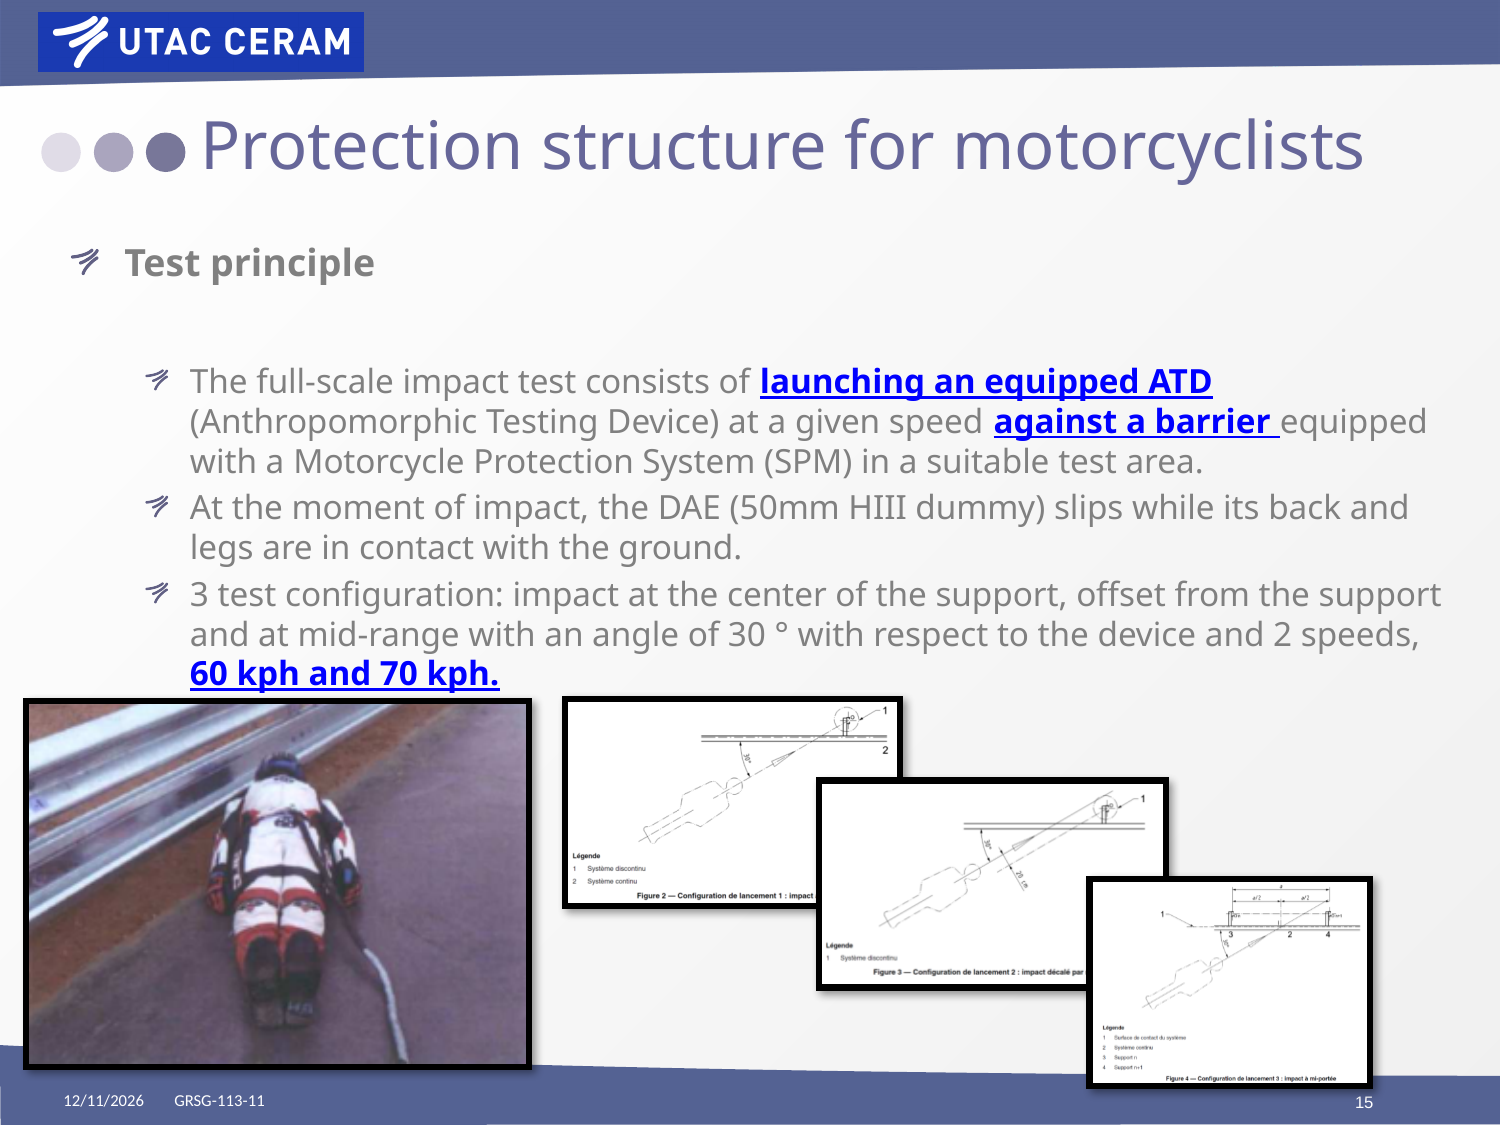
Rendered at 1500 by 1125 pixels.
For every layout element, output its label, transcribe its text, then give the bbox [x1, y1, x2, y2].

picture [143, 494, 170, 519]
picture [68, 247, 101, 277]
title Protection structure for motorcyclists [185, 90, 1446, 197]
footer GRSG-113-11 [159, 1069, 999, 1125]
picture [0, 0, 1500, 87]
picture [29, 703, 526, 1065]
picture [567, 701, 1367, 1083]
picture [143, 581, 170, 605]
picture [143, 368, 170, 392]
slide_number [0, 1069, 159, 1125]
list Test principle The full-scale impact test consists of launching an equipped ATD (Anthropomorphic Testing Device) at a given speed against a barrier equipped with a Motorcycle Protection System (SPM) in a suitable test area. At the moment of impact, the DAE (50mm HIII dummy) slips while its back and legs are in contact with the ground. 3 test configuration: impact at the center of the support, offset from the support and at mid-range with an angle of 30 ° with respect to the device and 2 speeds, 60 kph and 70 kph. [53, 231, 1471, 1035]
